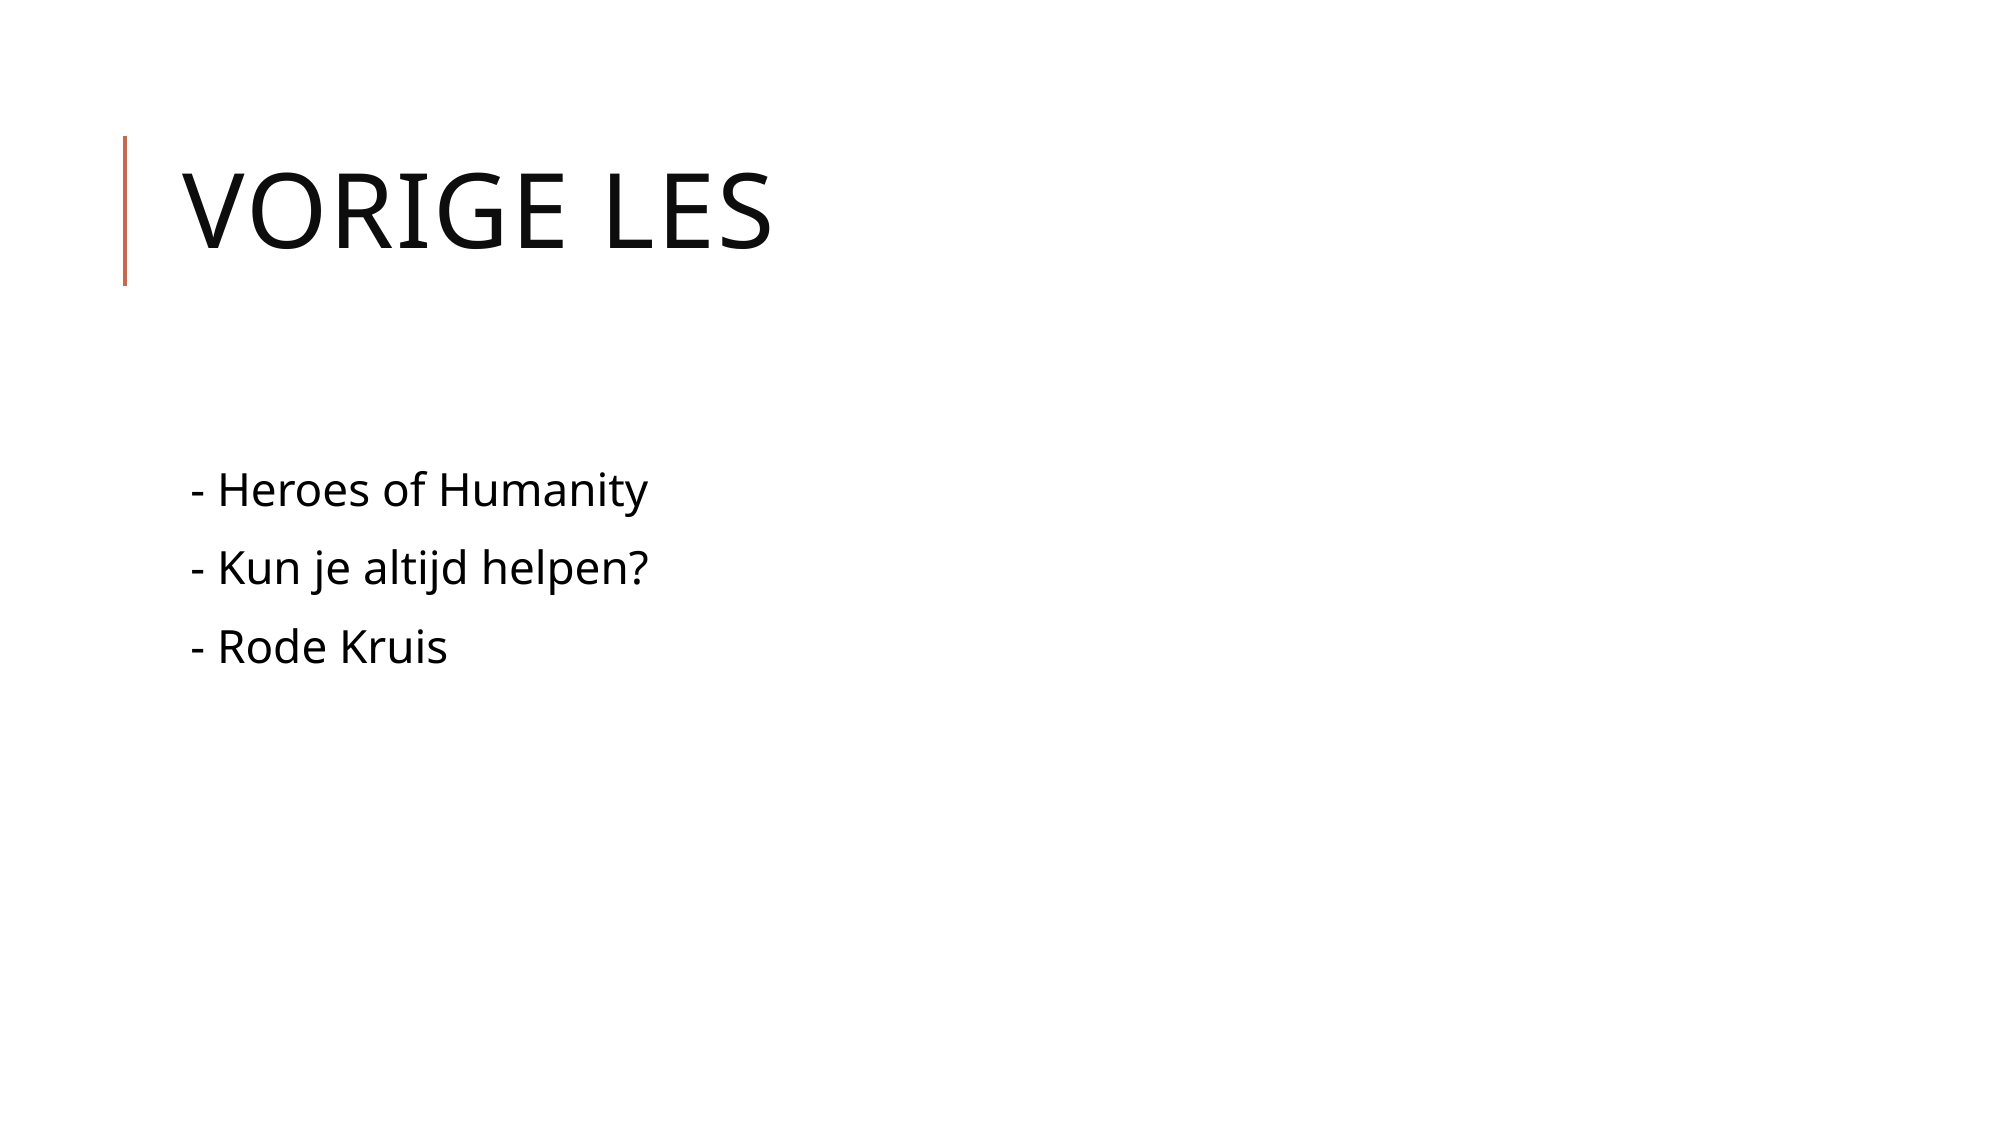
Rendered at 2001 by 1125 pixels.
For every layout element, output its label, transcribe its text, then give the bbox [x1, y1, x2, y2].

title Vorige les [168, 96, 1763, 342]
list - Heroes of Humanity - Kun je altijd helpen? - Rode Kruis [168, 375, 1763, 1035]
